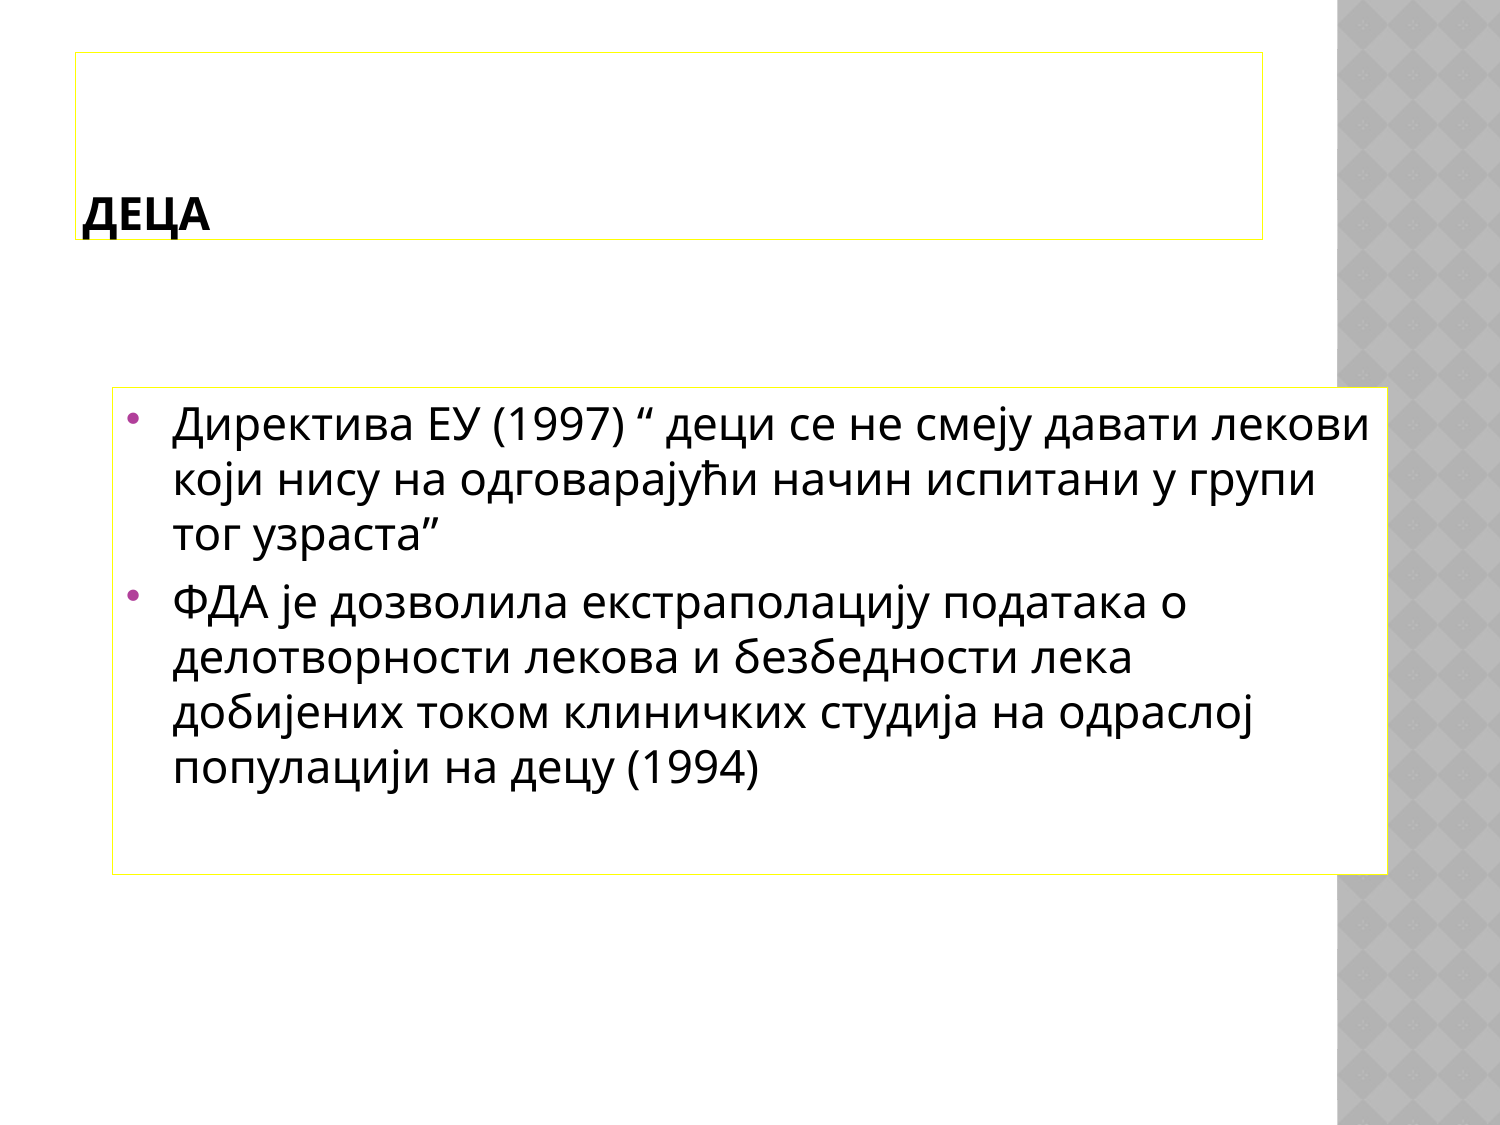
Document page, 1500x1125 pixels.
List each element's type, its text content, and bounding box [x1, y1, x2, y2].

title ДЕЦА [75, 52, 1263, 240]
list Директива ЕУ (1997) “ деци се не смеју давати лекови који нису на одговарајући начин испитани у групи тог узраста” ФДА је дозволила екстраполацију података о делотворности лекова и безбедности лека добијених током клиничких студија на одраслој популацији на децу (1994) [112, 387, 1388, 875]
